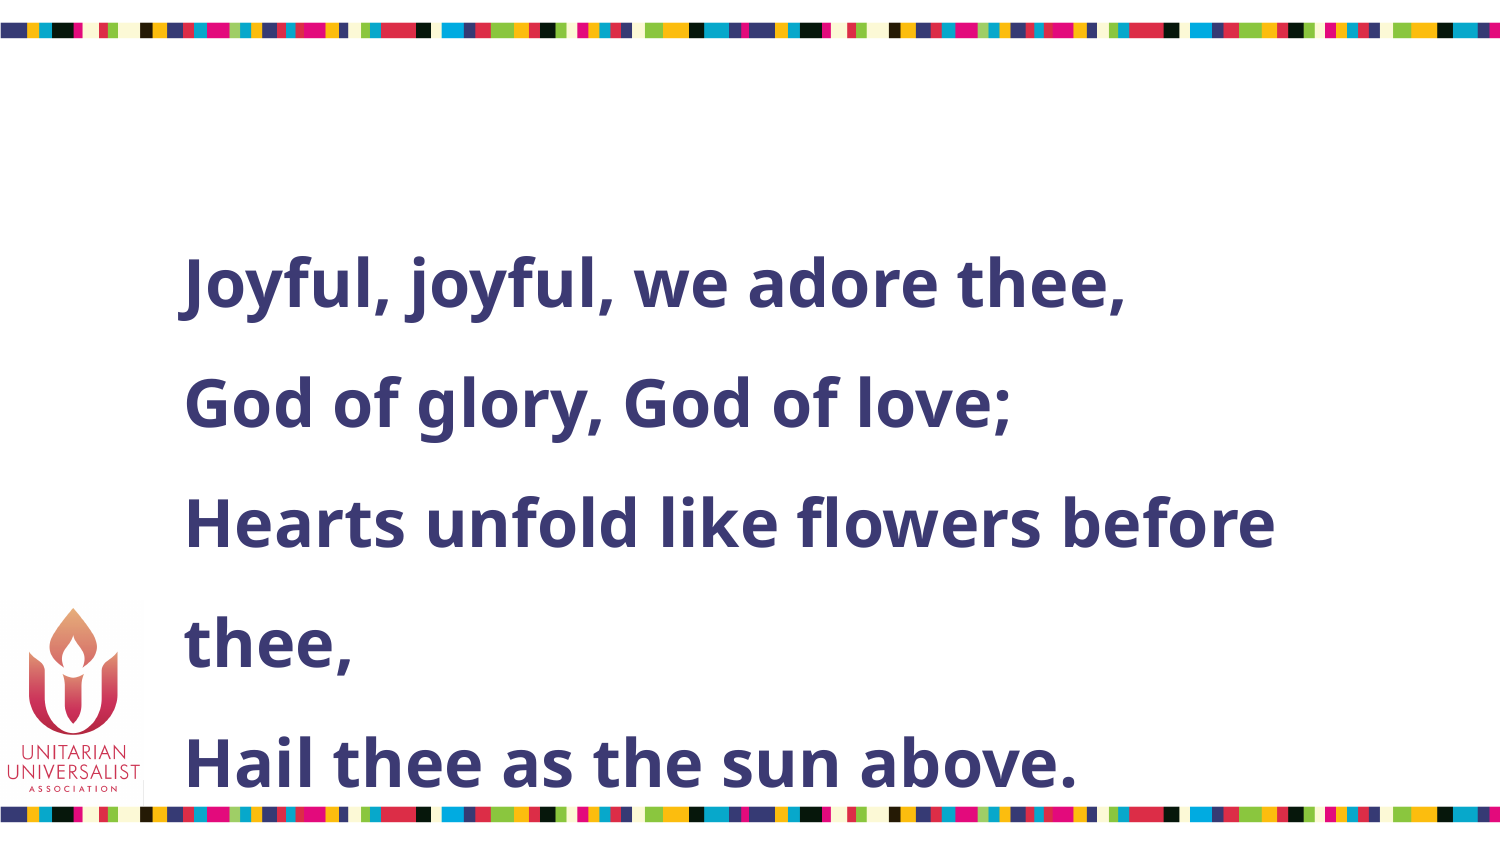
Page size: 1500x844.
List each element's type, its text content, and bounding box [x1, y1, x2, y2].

text_box Joyful, joyful, we adore thee, God of glory, God of love; Hearts unfold like flowers before thee, Hail thee as the sun above. [168, 185, 1457, 805]
picture [0, 600, 1500, 824]
picture [0, 22, 1500, 40]
